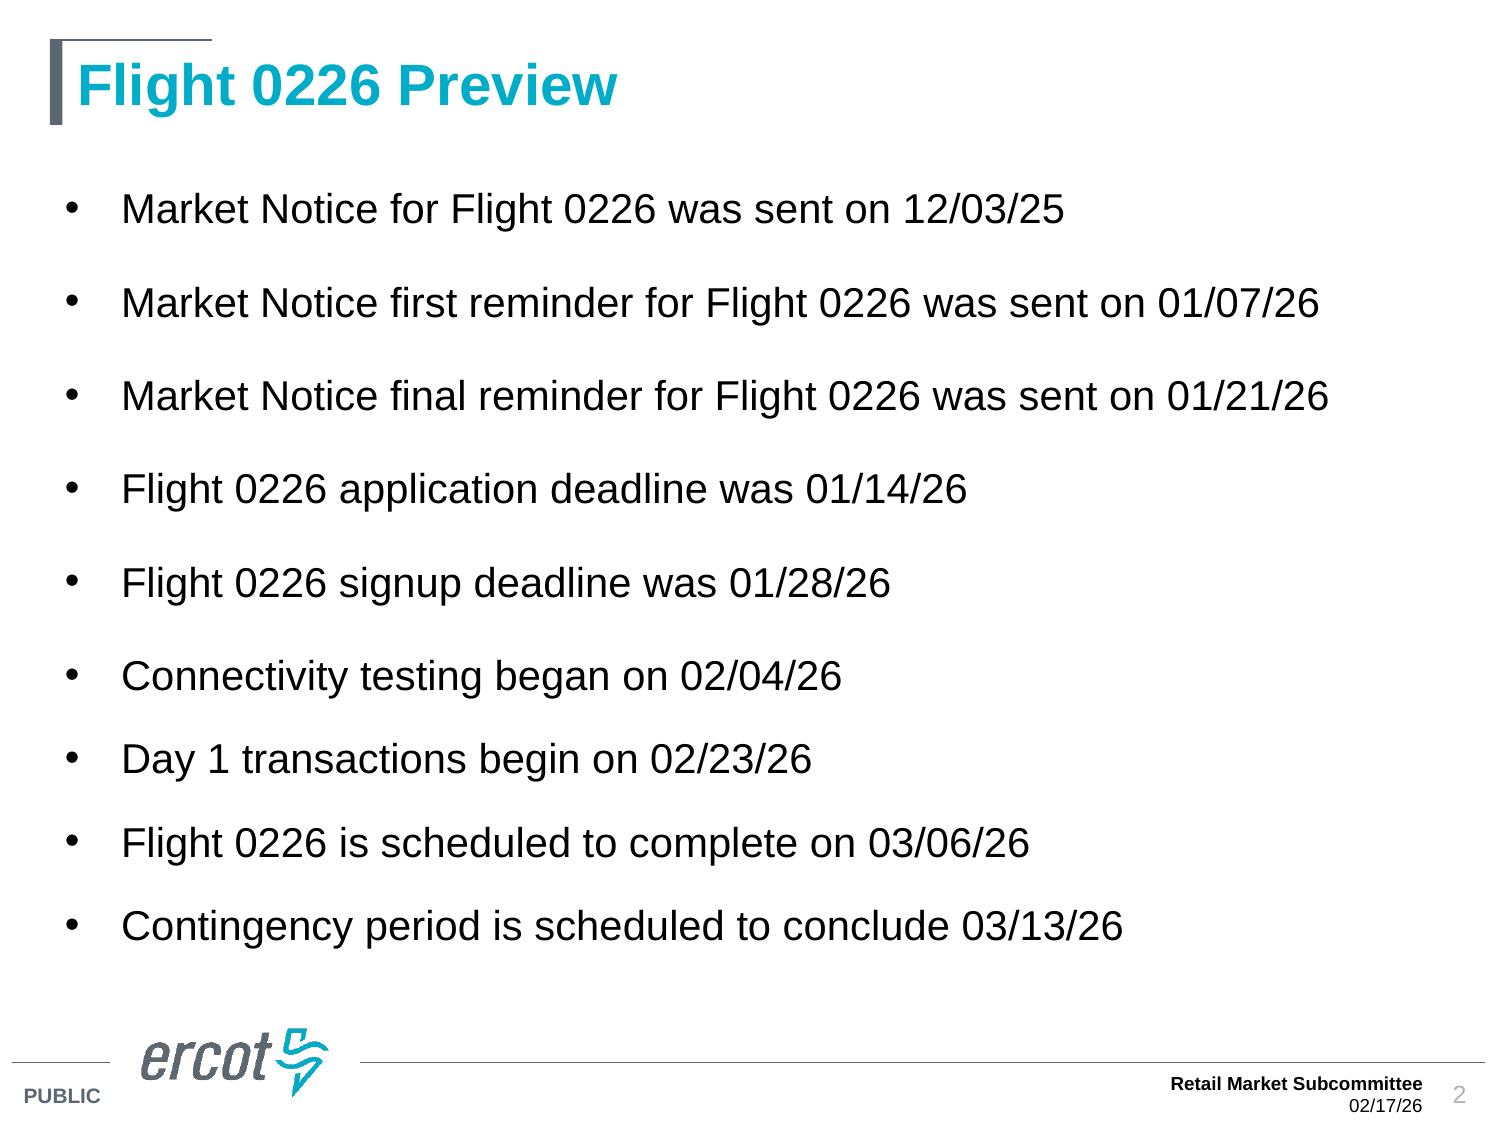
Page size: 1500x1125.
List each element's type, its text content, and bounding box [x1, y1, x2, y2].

picture [137, 1024, 332, 1100]
title Flight 0226 Preview [62, 39, 1450, 149]
slide_number 2 [1438, 1076, 1475, 1112]
text_box Retail Market Subcommittee 02/17/26 [1149, 1064, 1438, 1125]
list Market Notice for Flight 0226 was sent on 12/03/25 Market Notice first reminder for Flight 0226 was sent on 01/07/26 Market Notice final reminder for Flight 0226 was sent on 01/21/26 Flight 0226 application deadline was 01/14/26 Flight 0226 signup deadline was 01/28/26 Connectivity testing began on 02/04/26 Day 1 transactions begin on 02/23/26 Flight 0226 is scheduled to complete on 03/06/26 Contingency period is scheduled to conclude 03/13/26 [50, 149, 1450, 975]
